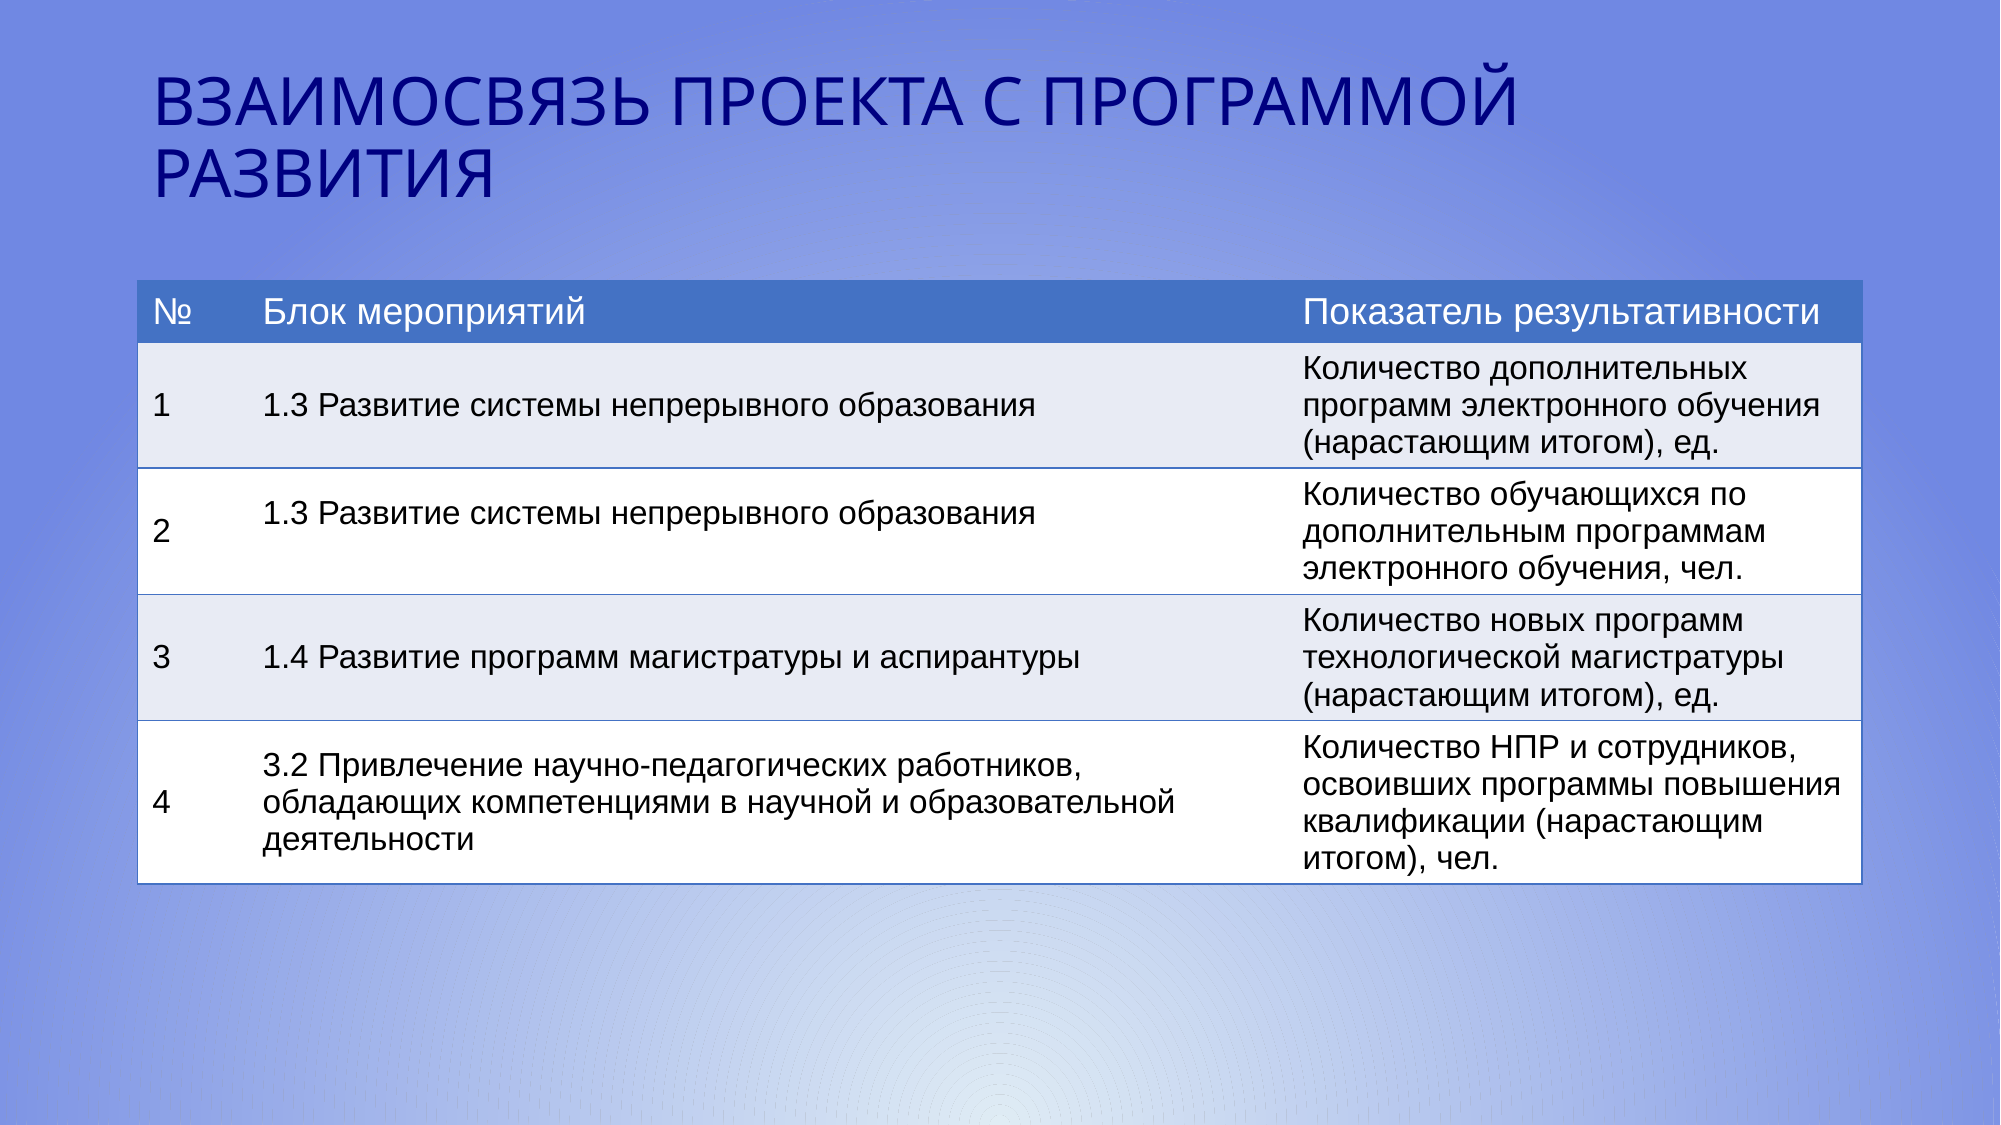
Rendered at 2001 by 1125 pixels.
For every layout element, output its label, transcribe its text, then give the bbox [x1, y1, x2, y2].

table_cell 1.4 Развитие программ магистратуры и аспирантуры [248, 595, 1287, 720]
table_cell 1 [138, 343, 248, 467]
table_header Блок мероприятий [248, 282, 1287, 341]
table_cell Количество НПР и сотрудников, освоивших программы повышения квалификации (нарастающим итогом), чел. [1287, 721, 1861, 883]
table_cell 1.3 Развитие системы непрерывного образования [248, 343, 1287, 467]
table_cell 2 [138, 469, 248, 594]
table_cell Количество обучающихся по дополнительным программам электронного обучения, чел. [1287, 469, 1861, 594]
table_cell 4 [138, 721, 248, 883]
table_header № [138, 282, 248, 341]
table_header Показатель результативности [1287, 282, 1861, 341]
table_cell 3 [138, 595, 248, 720]
table_cell 1.3 Развитие системы непрерывного образования [248, 469, 1287, 594]
table_cell Количество дополнительных программ электронного обучения (нарастающим итогом), ед. [1287, 343, 1861, 467]
table_cell 3.2 Привлечение научно-педагогических работников, обладающих компетенциями в научной и образовательной деятельности [248, 721, 1287, 883]
table_cell Количество новых программ технологической магистратуры (нарастающим итогом), ед. [1287, 595, 1861, 720]
title Взаимосвязь проекта с Программой развития [137, 59, 1863, 221]
